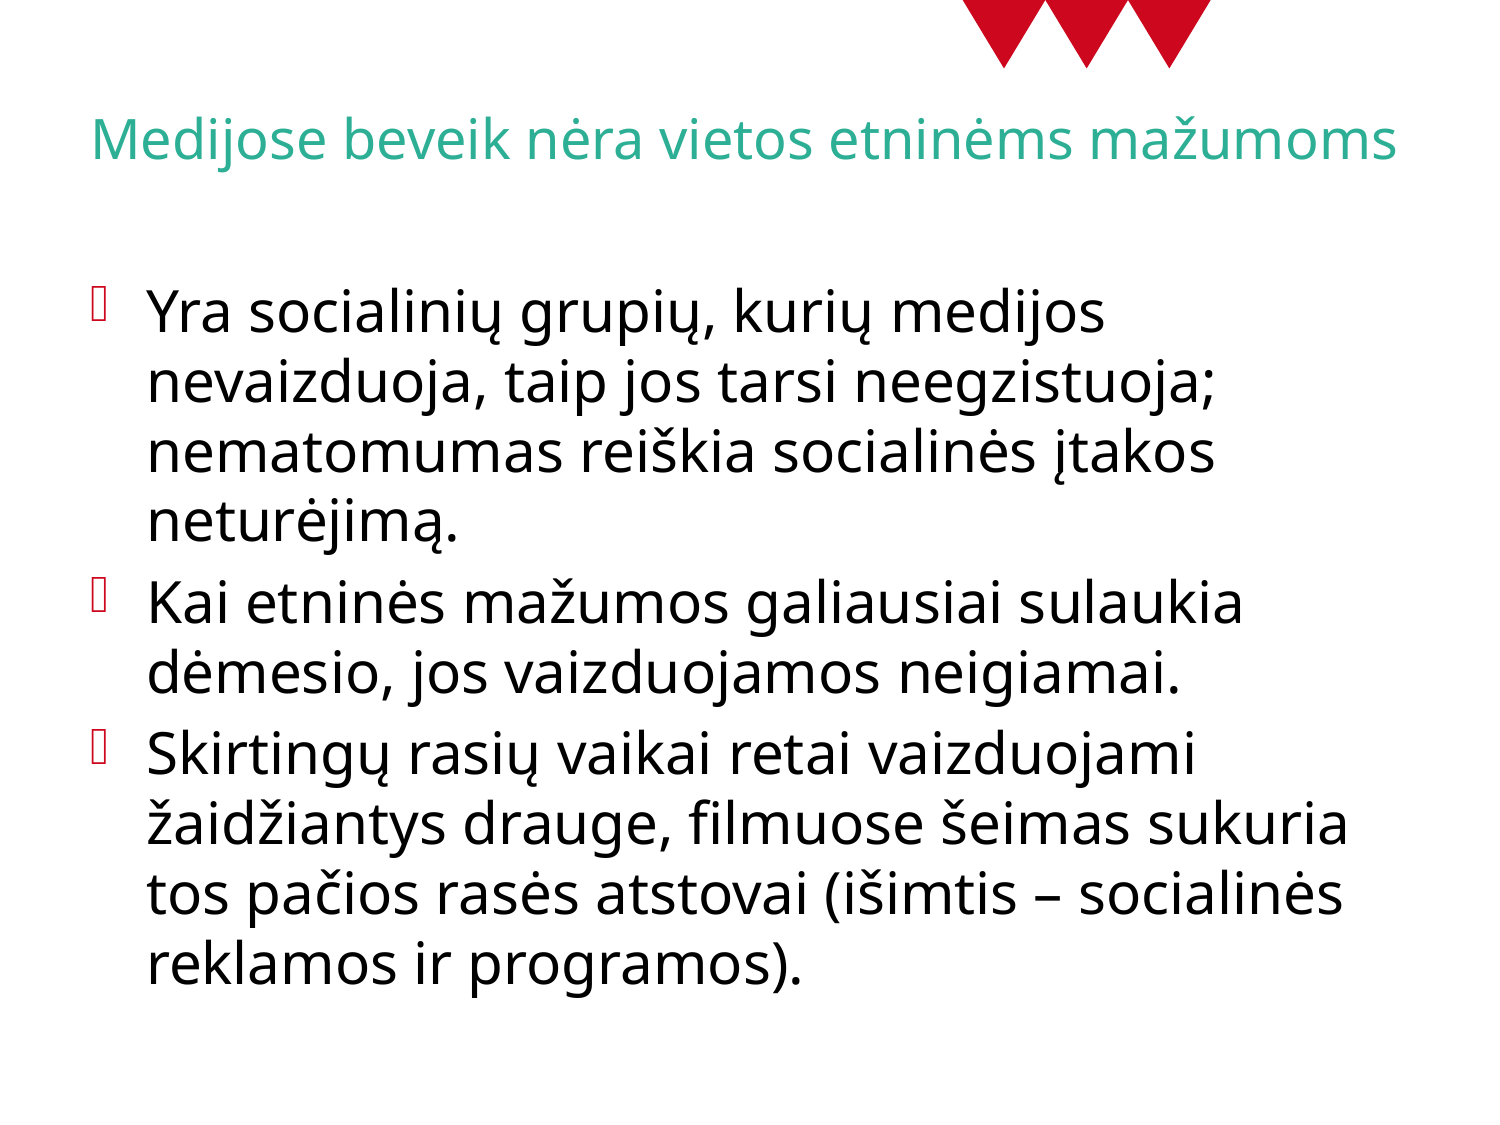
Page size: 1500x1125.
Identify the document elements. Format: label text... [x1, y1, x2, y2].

list Yra socialinių grupių, kurių medijos nevaizduoja, taip jos tarsi neegzistuoja; nematomumas reiškia socialinės įtakos neturėjimą. Kai etninės mažumos galiausiai sulaukia dėmesio, jos vaizduojamos neigiamai. Skirtingų rasių vaikai retai vaizduojami žaidžiantys drauge, filmuose šeimas sukuria tos pačios rasės atstovai (išimtis – socialinės reklamos ir programos). [75, 266, 1425, 1019]
title Medijose beveik nėra vietos etninėms mažumoms [75, 76, 1425, 264]
